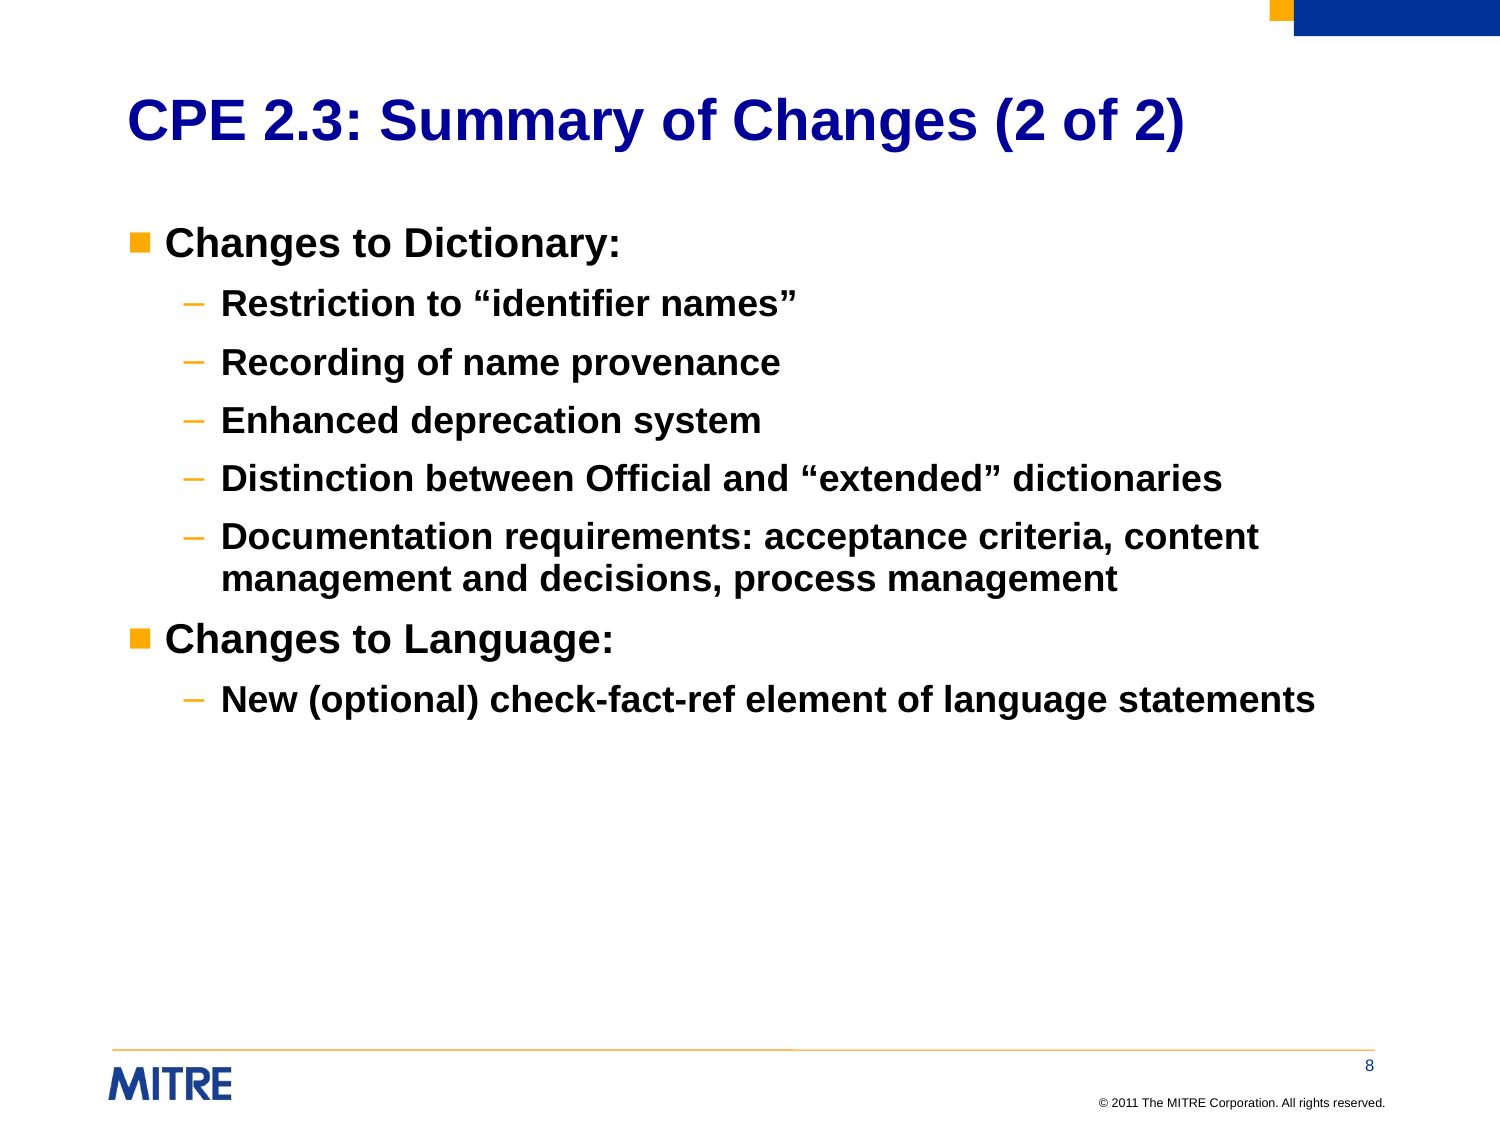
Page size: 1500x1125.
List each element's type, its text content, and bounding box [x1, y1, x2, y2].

slide_number 8 [1301, 1049, 1390, 1076]
title CPE 2.3: Summary of Changes (2 of 2) [112, 45, 1375, 200]
list Changes to Dictionary: Restriction to “identifier names” Recording of name provenance Enhanced deprecation system Distinction between Official and “extended” dictionaries Documentation requirements: acceptance criteria, content management and decisions, process management Changes to Language: New (optional) check-fact-ref element of language statements [112, 212, 1376, 1015]
picture [103, 1064, 236, 1106]
